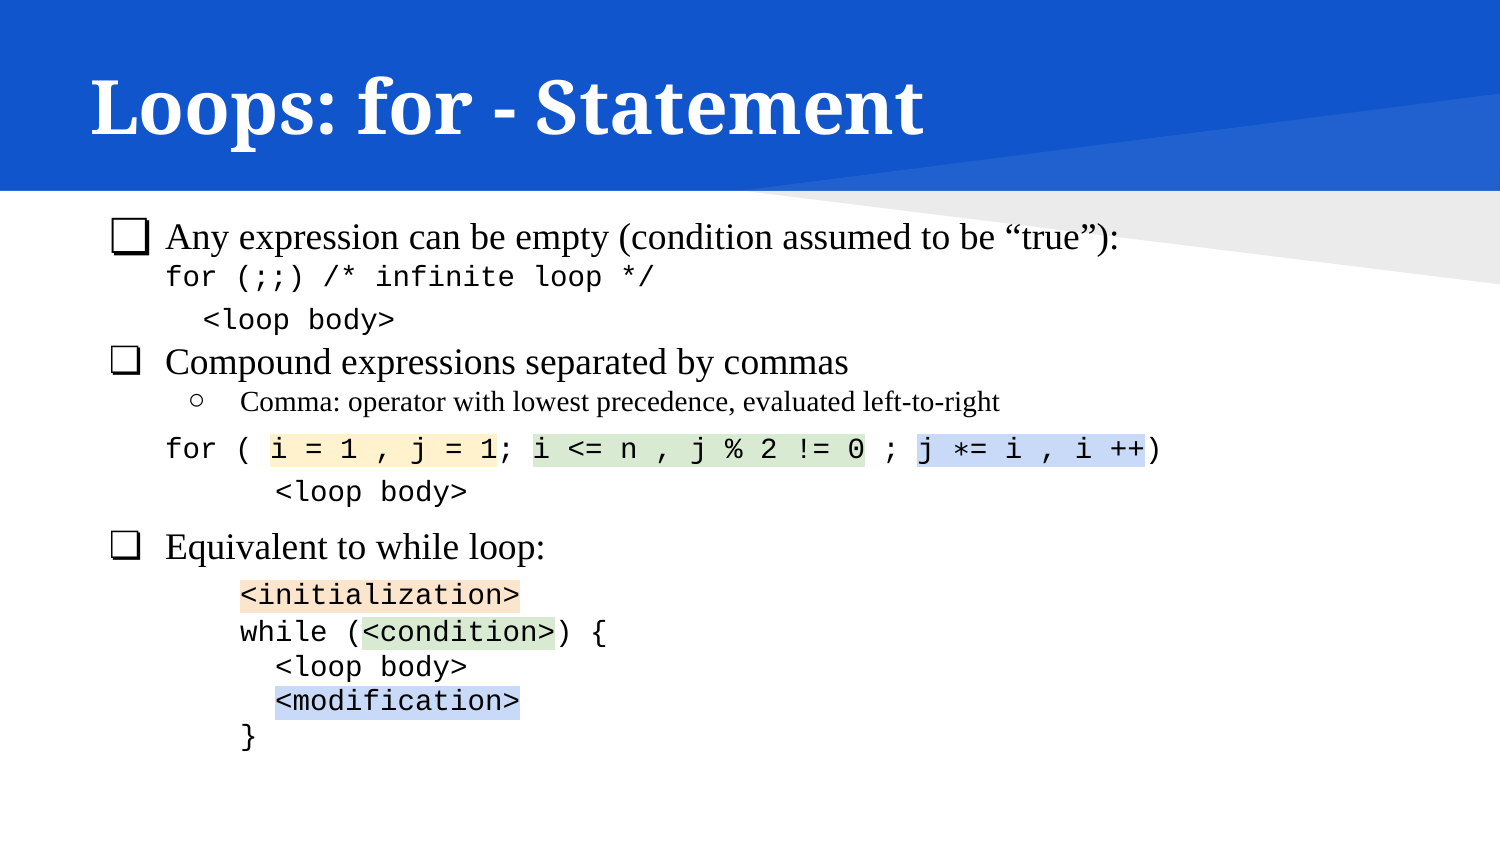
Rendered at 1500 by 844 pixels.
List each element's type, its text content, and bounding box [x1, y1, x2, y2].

title Loops: for - Statement [75, 33, 1425, 175]
list Any expression can be empty (condition assumed to be “true”): for (;;) /* infinite loop */ <loop body> Compound expressions separated by commas Comma: operator with lowest precedence, evaluated left-to-right for ( i = 1 , j = 1; i <= n , j % 2 != 0 ; j ∗= i , i ++) <loop body> Equivalent to while loop: <initialization> while (<condition>) { <loop body> <modification> } [75, 196, 1425, 808]
